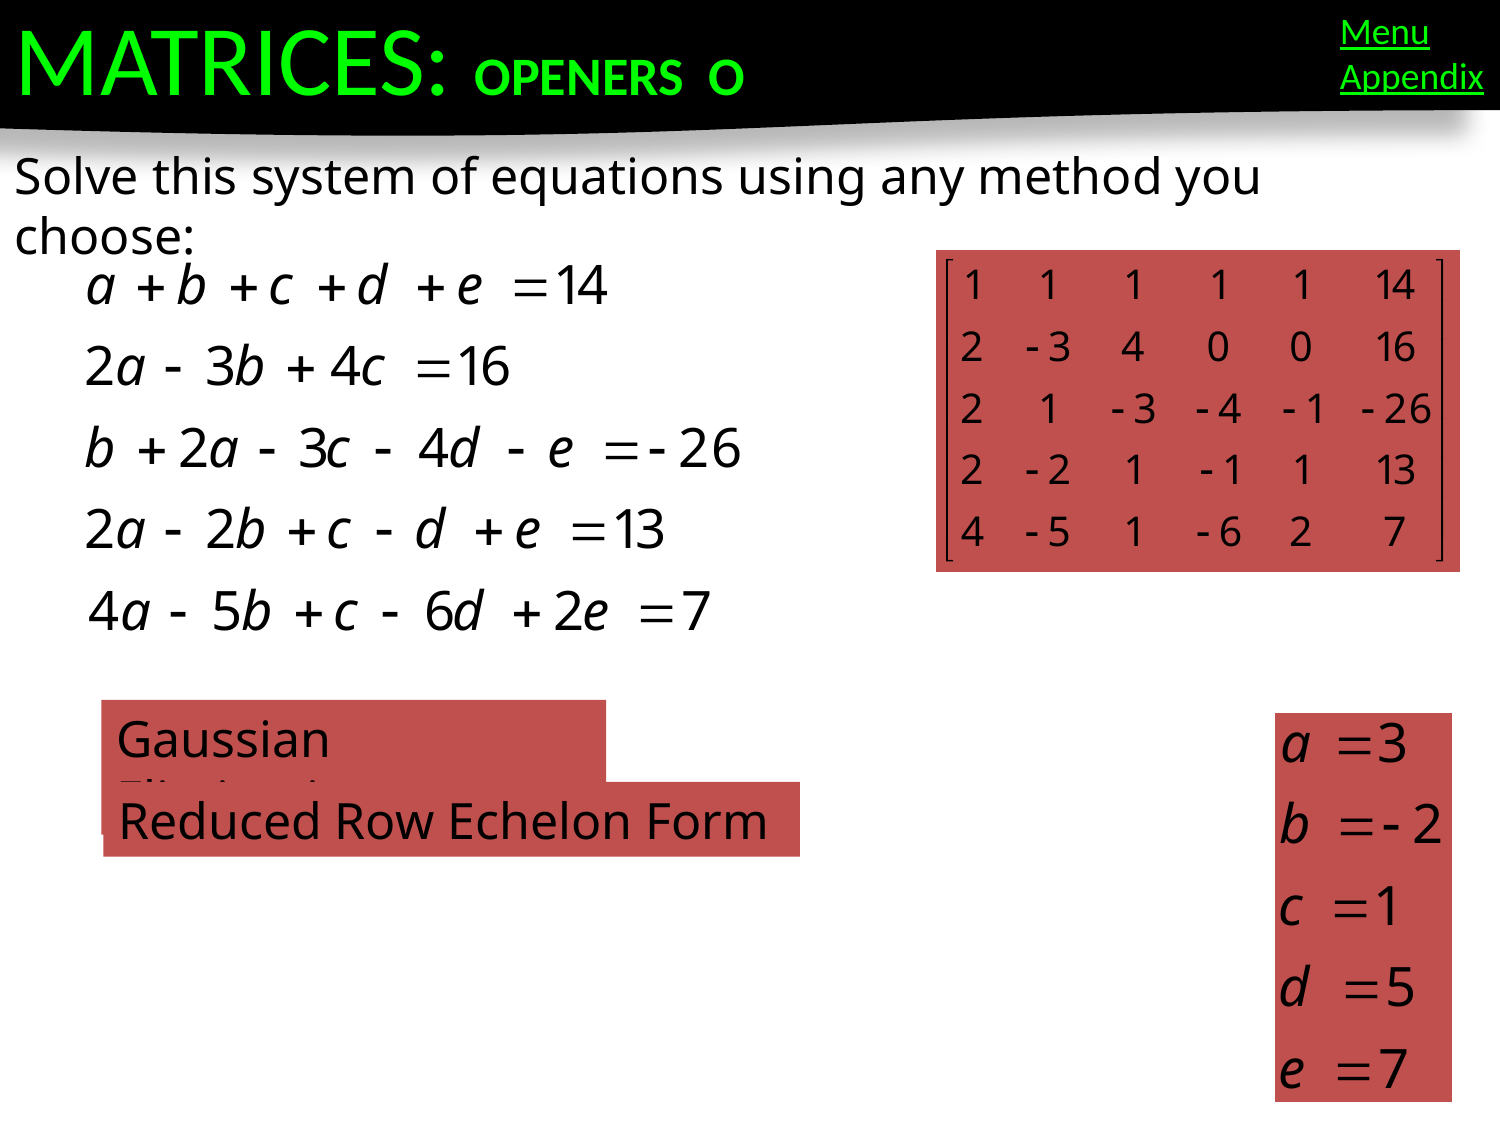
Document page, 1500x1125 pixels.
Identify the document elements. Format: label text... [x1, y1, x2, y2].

text_box Solve this system of equations using any method you choose: [0, 137, 1463, 273]
text_box MATRICES: OPENERS O [0, 0, 1500, 137]
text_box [79, 249, 751, 644]
text_box Menu Appendix [1324, 0, 1499, 105]
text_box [1274, 712, 1452, 1103]
text_box Gaussian Elimination [101, 699, 607, 835]
text_box Reduced Row Echelon Form [103, 781, 800, 857]
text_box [936, 249, 1461, 572]
